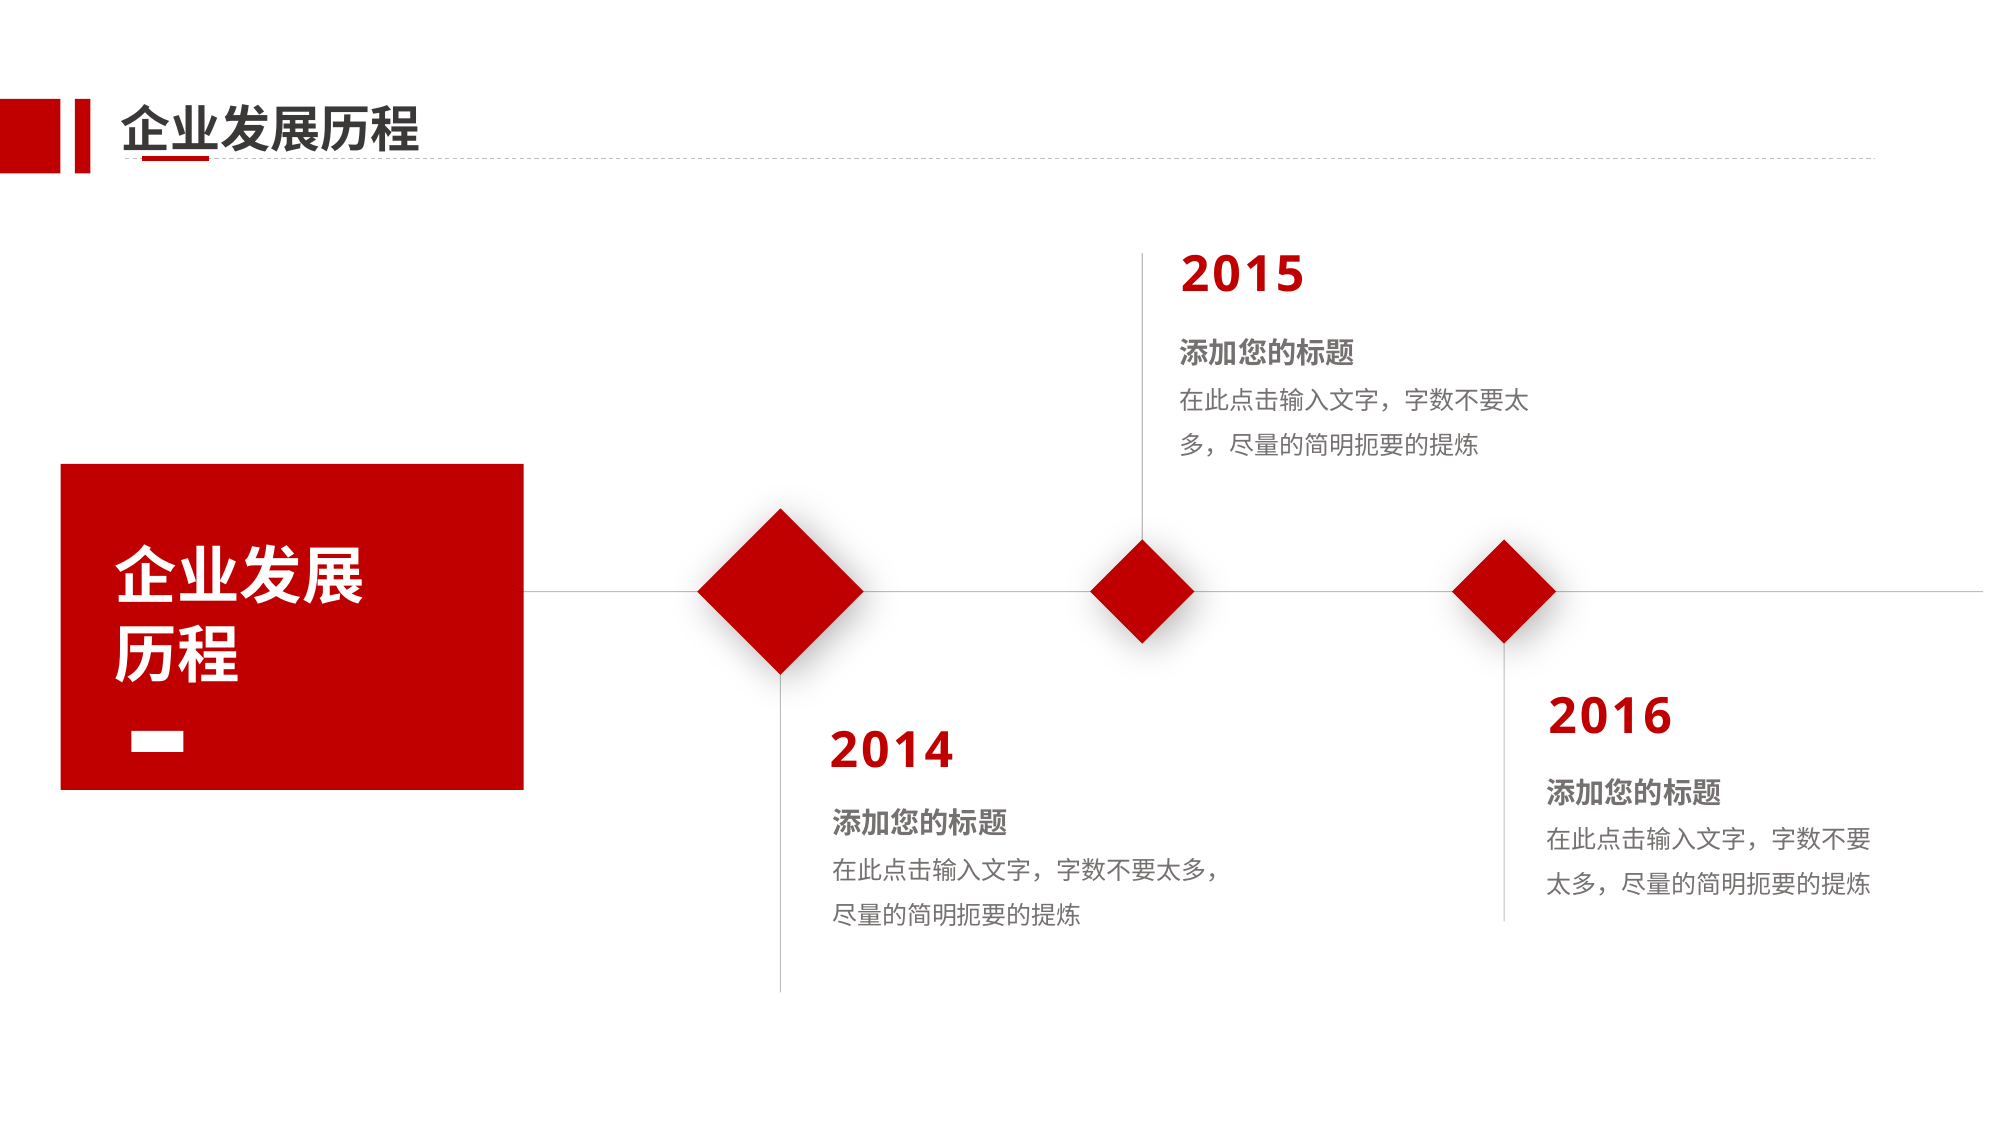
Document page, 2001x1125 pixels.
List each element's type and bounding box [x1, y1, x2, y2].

text_box [60, 463, 524, 790]
text_box [1451, 539, 1557, 644]
text_box [1531, 687, 1908, 908]
text_box [817, 720, 1249, 939]
text_box [1090, 539, 1195, 644]
text_box [1164, 244, 1557, 469]
text_box [697, 508, 864, 675]
text_box [0, 72, 1875, 174]
